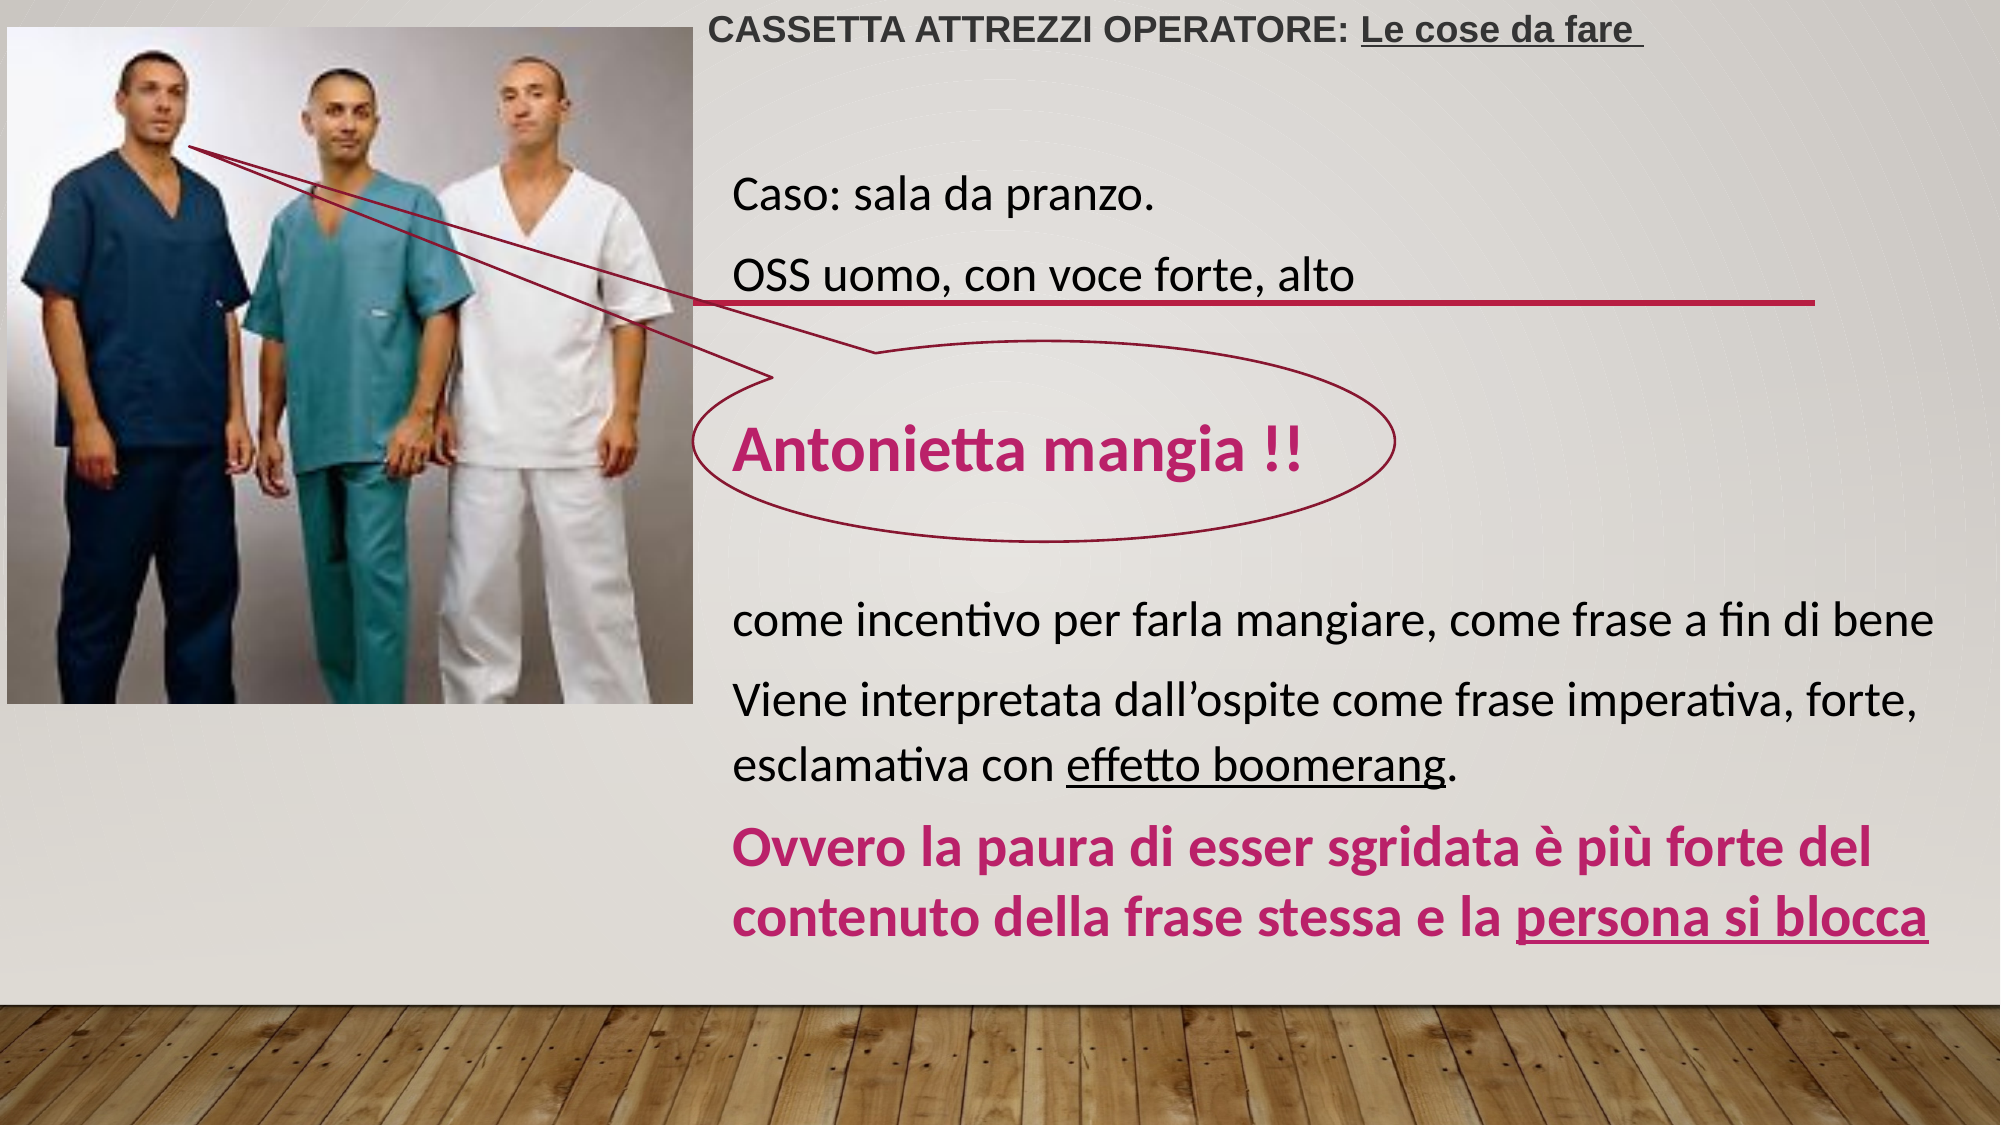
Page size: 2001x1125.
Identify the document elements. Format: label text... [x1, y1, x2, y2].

picture [0, 1005, 2000, 1125]
text_box [694, 297, 1397, 544]
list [7, 27, 694, 704]
text_box Caso: sala da pranzo. OSS uomo, con voce forte, alto Antonietta mangia !! come incentivo per farla mangiare, come frase a fin di bene Viene interpretata dall’ospite come frase imperativa, forte, esclamativa con effetto boomerang. Ovvero la paura di esser sgridata è più forte del contenuto della frase stessa e la persona si blocca [717, 148, 1956, 956]
text_box CASSETTA ATTREZZI OPERATORE: Le cose da fare [692, 0, 1674, 58]
